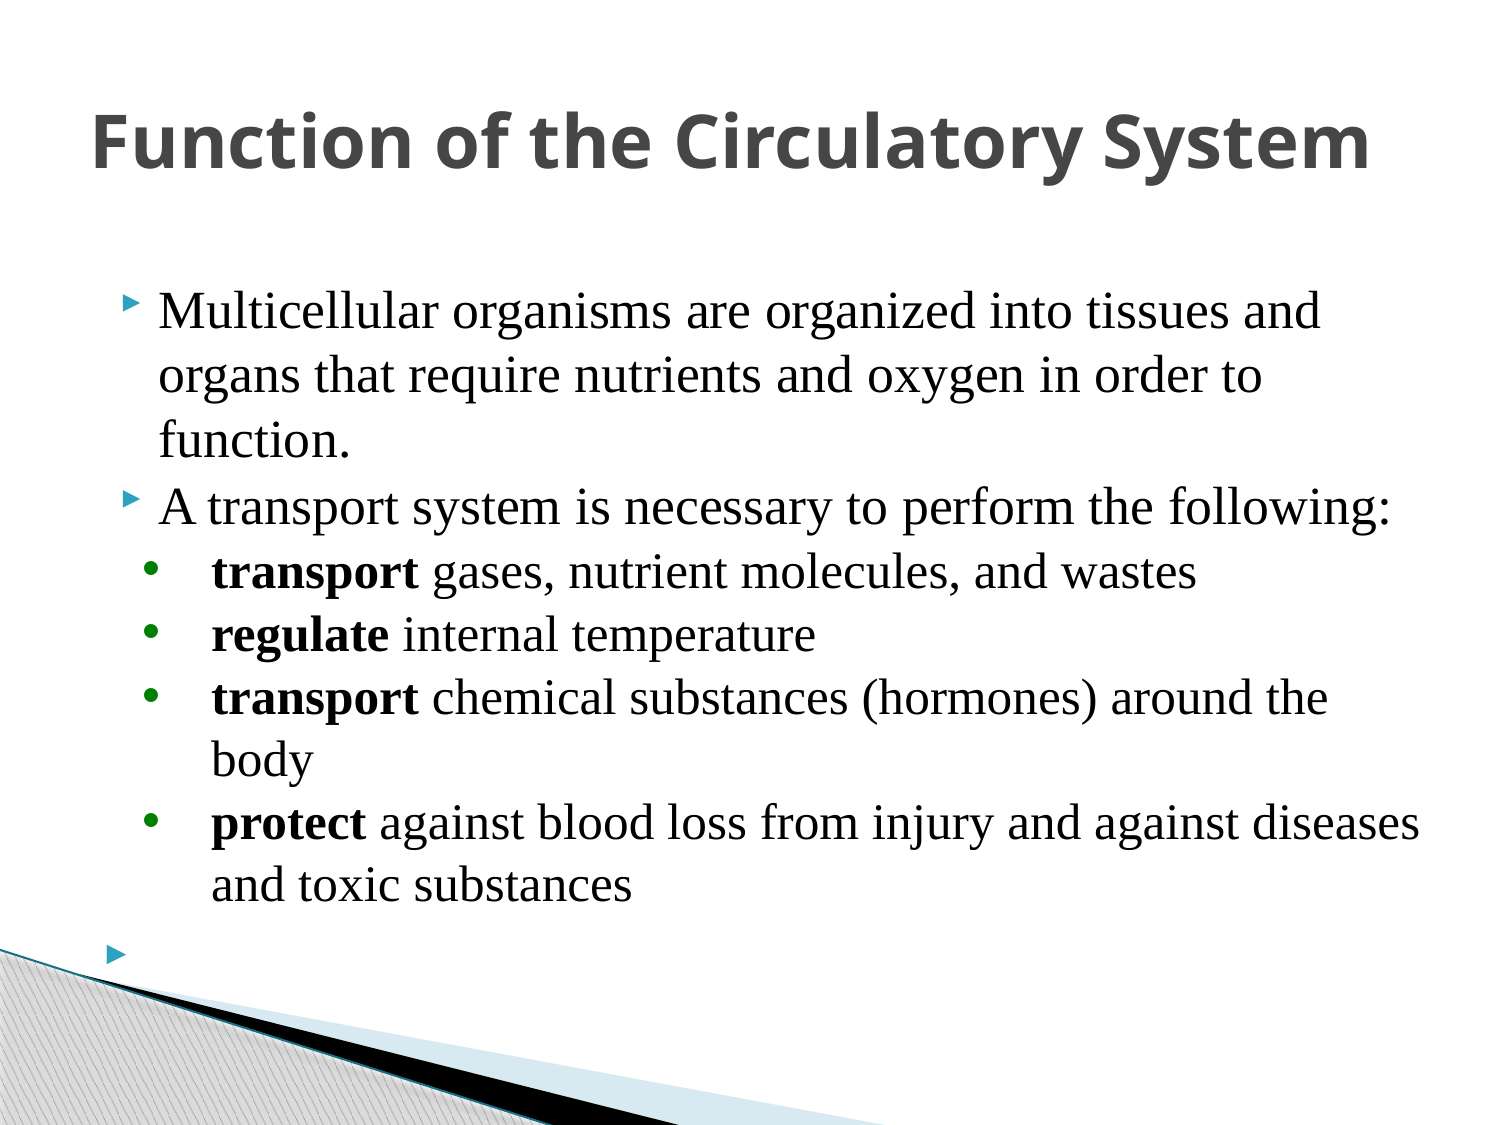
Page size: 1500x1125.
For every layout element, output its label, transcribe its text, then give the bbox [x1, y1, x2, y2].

title Function of the Circulatory System [75, 45, 1425, 233]
list Multicellular organisms are organized into tissues and organs that require nutrients and oxygen in order to function. A transport system is necessary to perform the following: transport gases, nutrient molecules, and wastes regulate internal temperature transport chemical substances (hormones) around the body protect against blood loss from injury and against diseases and toxic substances [88, 267, 1439, 1010]
